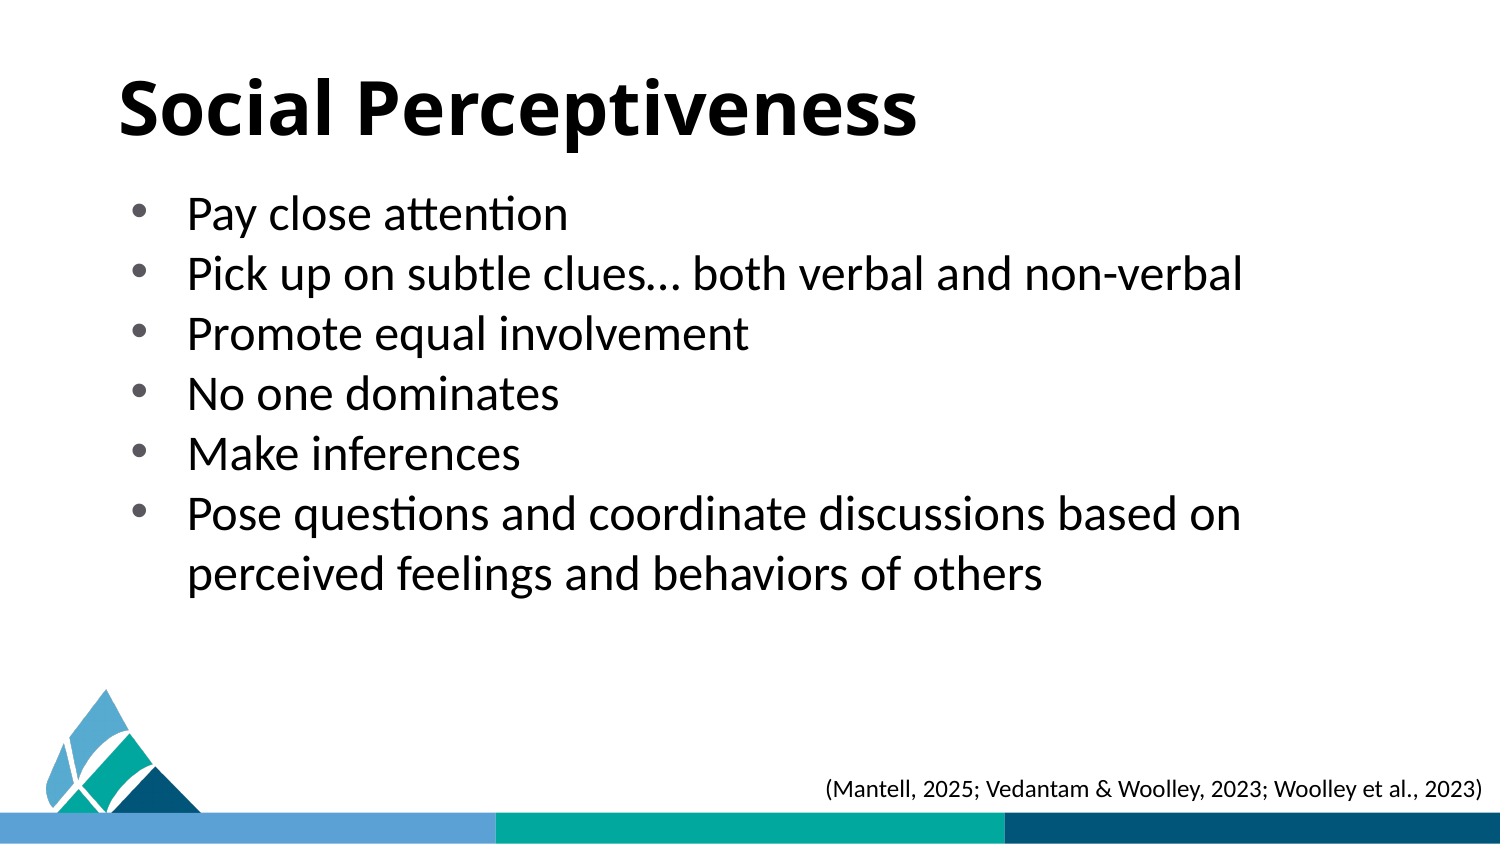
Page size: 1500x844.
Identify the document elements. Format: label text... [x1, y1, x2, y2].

list Pay close attention Pick up on subtle clues… both verbal and non-verbal Promote equal involvement No one dominates Make inferences Pose questions and coordinate discussions based on perceived feelings and behaviors of others [103, 165, 1397, 666]
picture [46, 689, 201, 813]
text_box (Mantell, 2025; Vedantam & Woolley, 2023; Woolley et al., 2023) [176, 765, 1500, 810]
title Social Perceptiveness [103, 44, 1397, 165]
